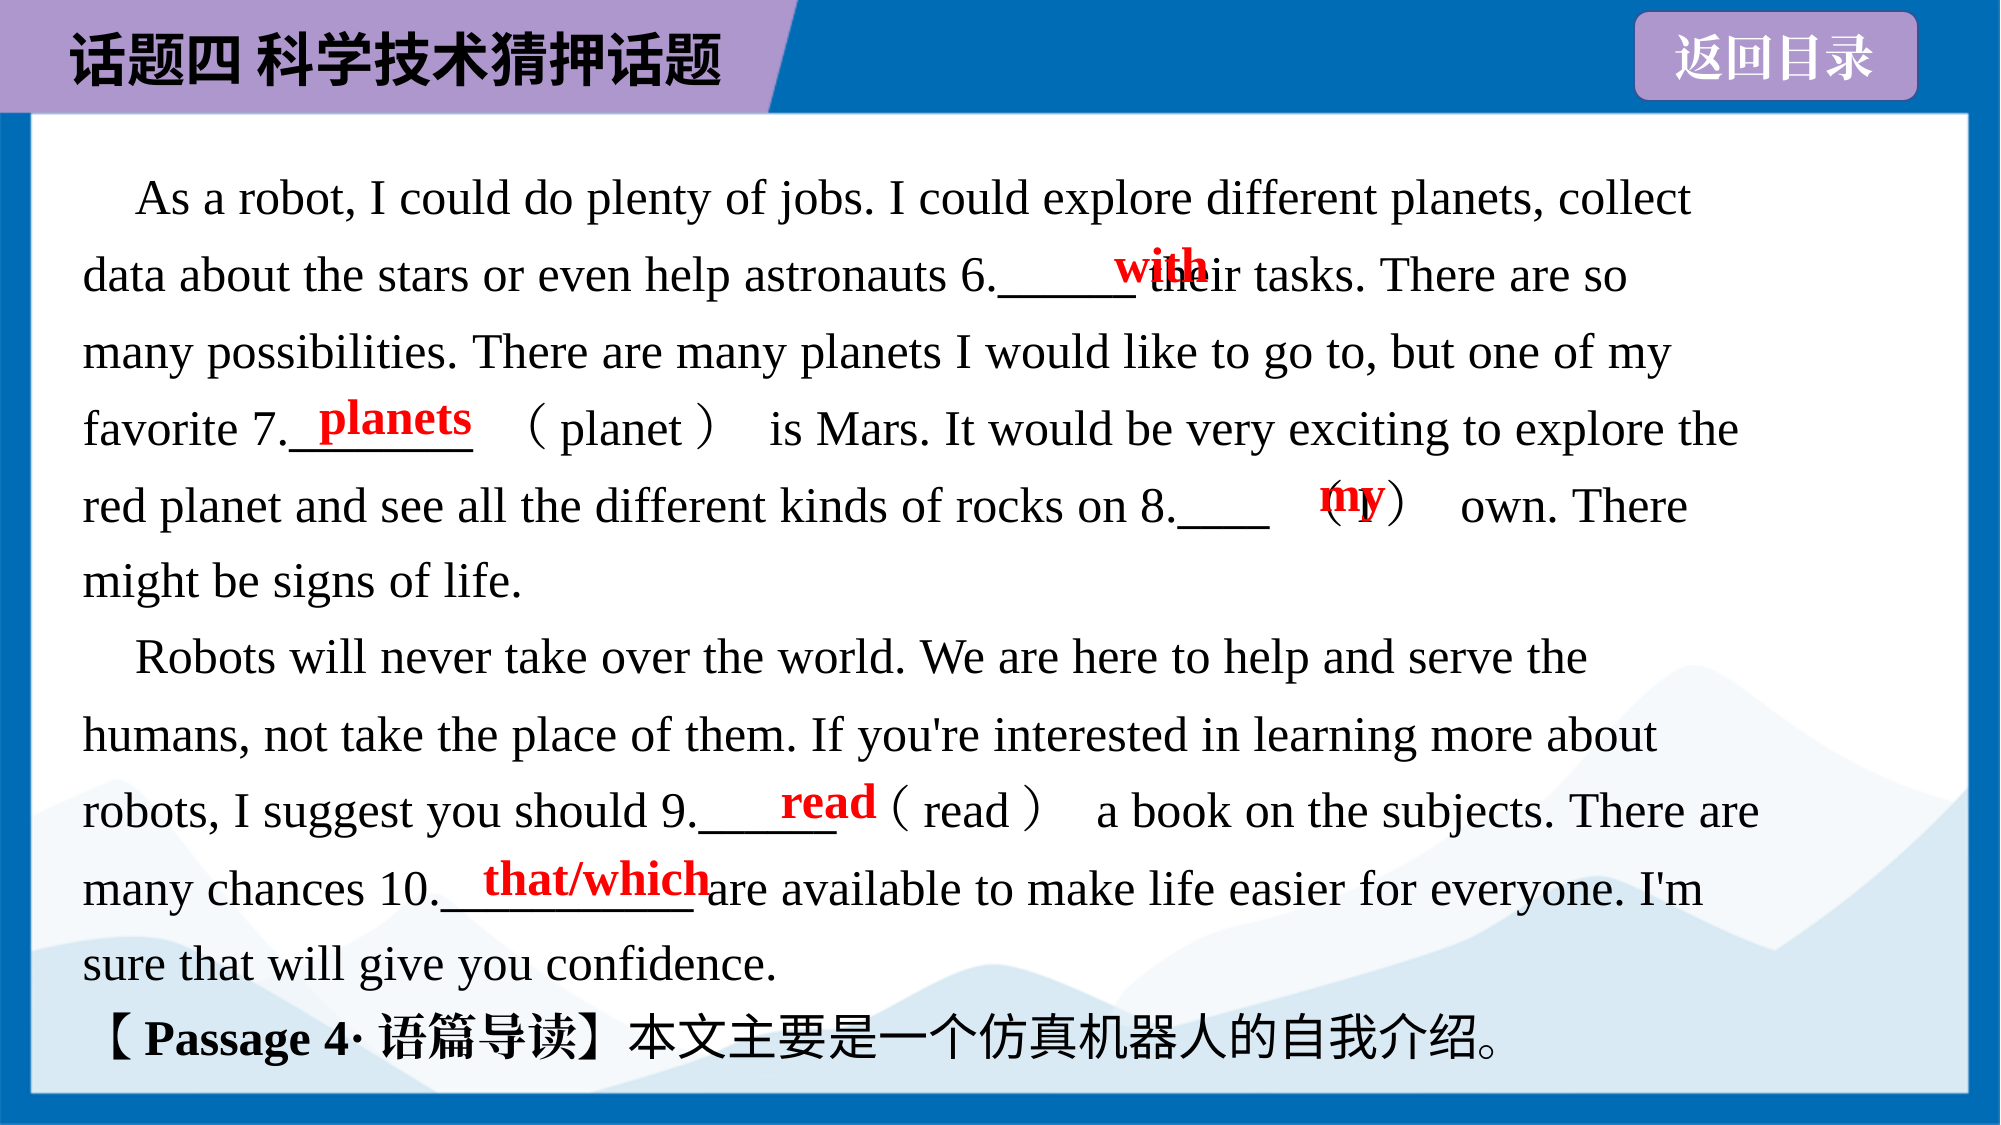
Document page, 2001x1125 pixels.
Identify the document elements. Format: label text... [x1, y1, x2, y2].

picture [0, 0, 2000, 1125]
text_box 【Passage 4·语篇导读】本文主要是一个仿真机器人的自我介绍。 [82, 990, 1917, 1059]
text_box Robots will never take over the world. We are here to help and serve the humans, not take the place of them. If you're interested in learning more about robots, I suggest you should 9.______ （read） a book on the subjects. There are many chances 10.___________ are available to make life easier for everyone. I'm sure that will give you confidence. [82, 606, 1918, 984]
text_box with [1096, 219, 1227, 287]
text_box As a robot, I could do plenty of jobs. I could explore different planets, collect data about the stars or even help astronauts 6.______ their tasks. There are so many possibilities. There are many planets I would like to go to, but one of my favorite 7.________ （planet） is Mars. It would be very exciting to explore the red planet and see all the different kinds of rocks on 8.____ （I） own. There might be signs of life. [82, 147, 1918, 602]
text_box that/which [464, 832, 729, 901]
text_box planets [301, 371, 491, 439]
text_box read [762, 755, 895, 824]
text_box my [1301, 448, 1404, 516]
